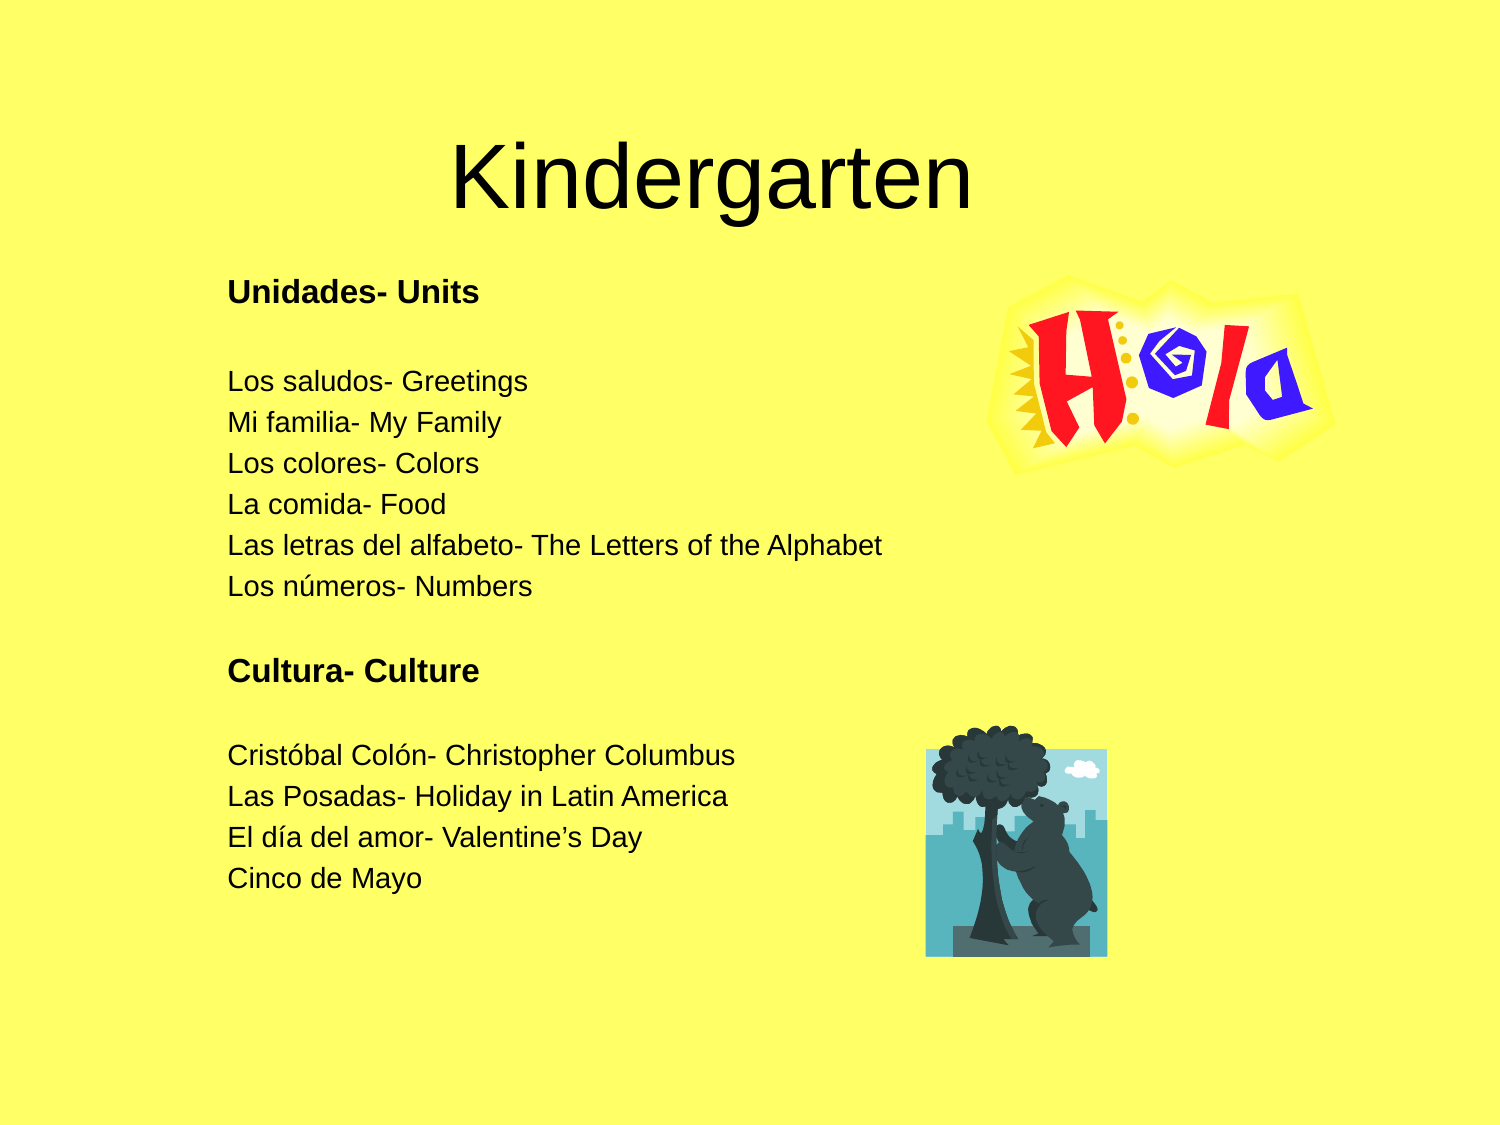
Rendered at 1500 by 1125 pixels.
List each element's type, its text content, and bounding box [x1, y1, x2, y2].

picture [924, 724, 1109, 958]
subtitle Unidades- Units Los saludos- Greetings Mi familia- My Family Los colores- Colors La comida- Food Las letras del alfabeto- The Letters of the Alphabet Los números- Numbers Cultura- Culture Cristóbal Colón- Christopher Columbus Las Posadas- Holiday in Latin America El día del amor- Valentine’s Day Cinco de Mayo [212, 262, 1275, 925]
title Kindergarten [75, 99, 1350, 245]
picture [986, 274, 1336, 476]
